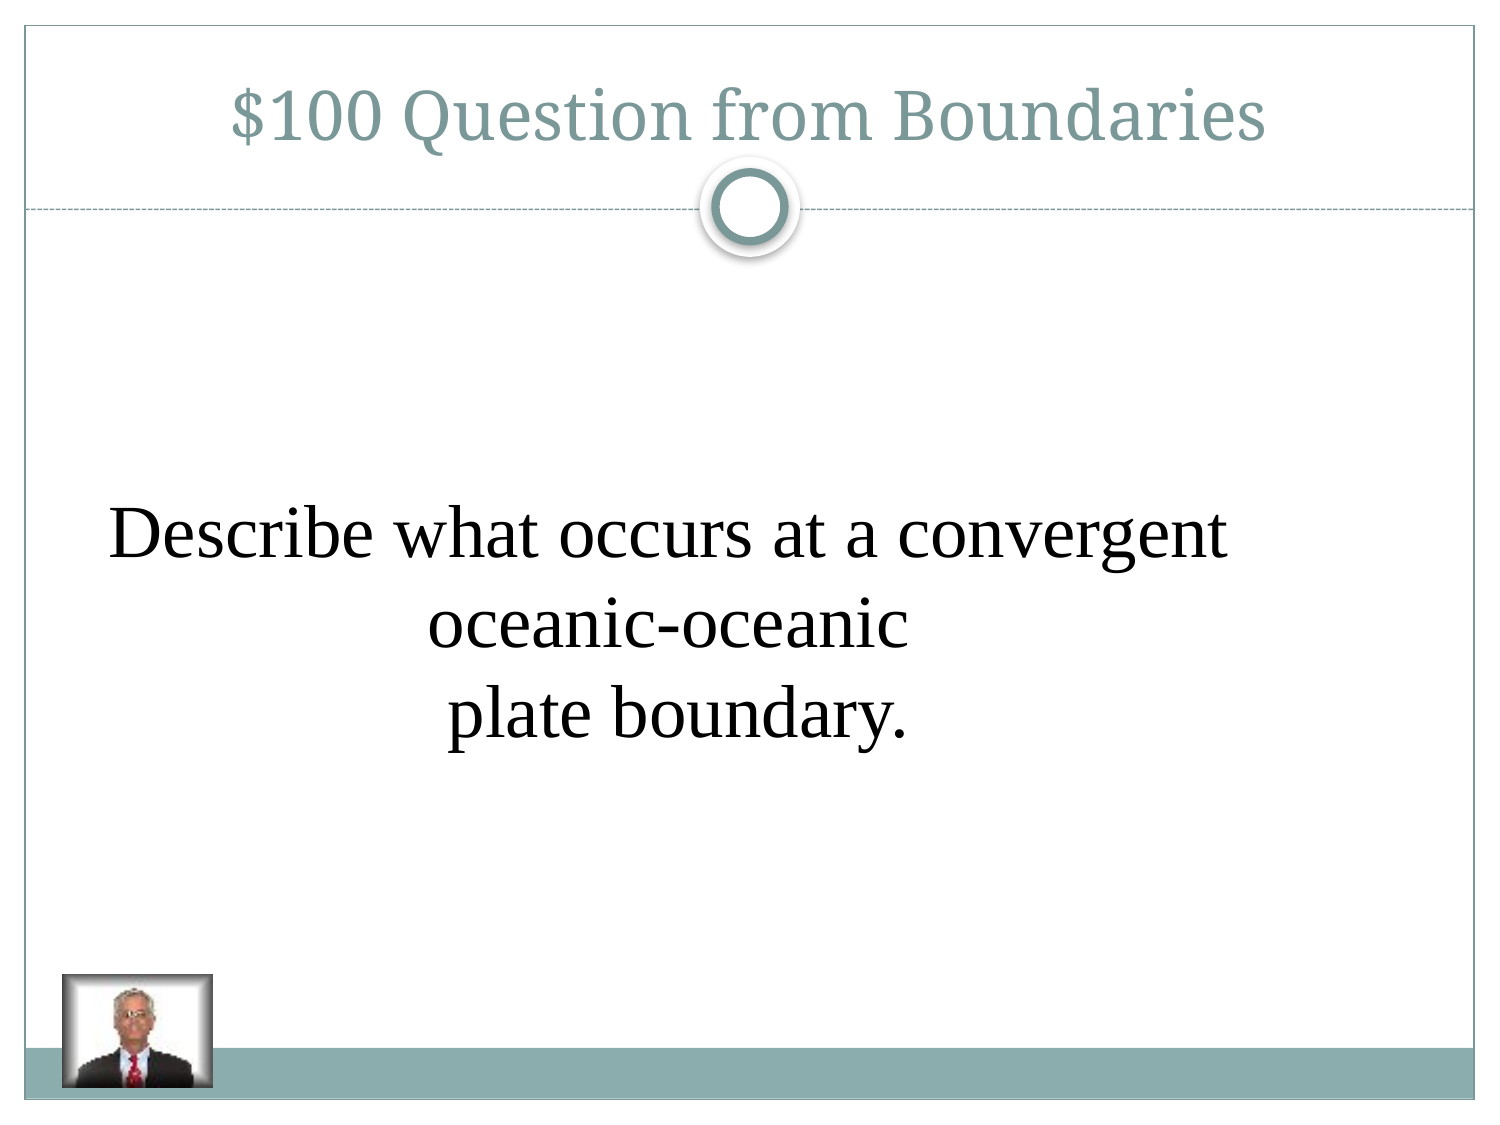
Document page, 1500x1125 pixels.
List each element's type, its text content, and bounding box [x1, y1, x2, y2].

picture [62, 974, 213, 1088]
text_box Describe what occurs at a convergent oceanic-oceanic plate boundary. [93, 474, 1263, 760]
title $100 Question from Boundaries [49, 37, 1450, 162]
